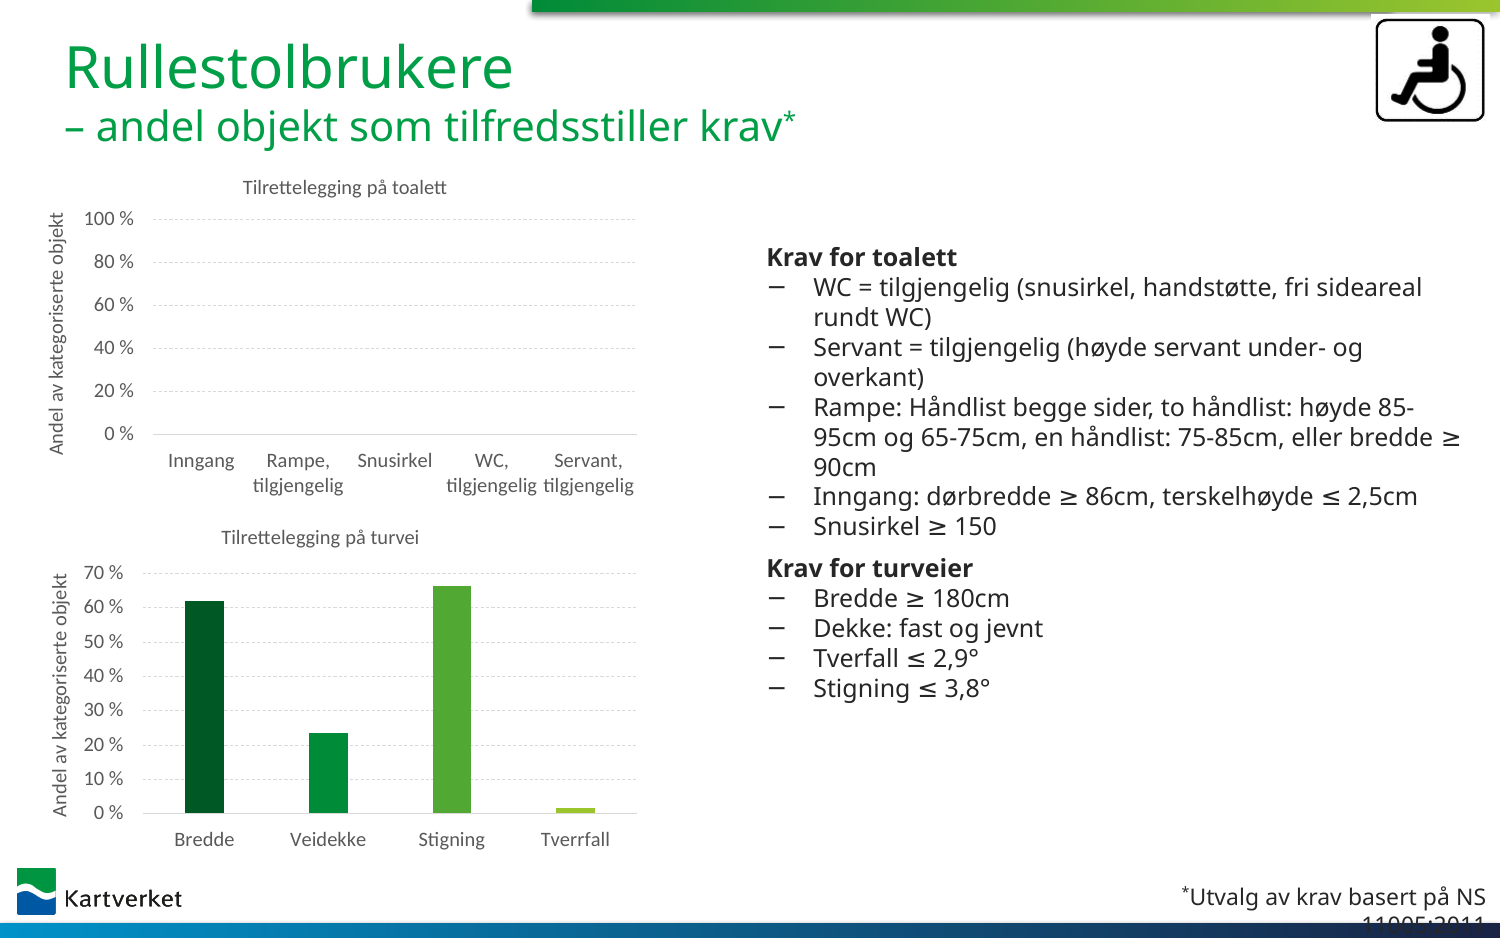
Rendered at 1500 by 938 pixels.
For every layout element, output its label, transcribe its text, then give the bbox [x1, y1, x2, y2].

text_box Krav for turveier Bredde ≥ 180cm Dekke: fast og jevnt Tverfall ≤ 2,9° Stigning ≤ 3,8° [751, 545, 1483, 710]
picture [41, 166, 650, 505]
text_box Krav for toalett WC = tilgjengelig (snusirkel, handstøtte, fri sideareal rundt WC) Servant = tilgjengelig (høyde servant under- og overkant) Rampe: Håndlist begge sider, to håndlist: høyde 85-95cm og 65-75cm, en håndlist: 75-85cm, eller bredde ≥ 90cm Inngang: dørbredde ≥ 86cm, terskelhøyde ≤ 2,5cm Snusirkel ≥ 150 [751, 234, 1483, 545]
picture [1371, 13, 1491, 127]
picture [41, 520, 650, 859]
text_box *Utvalg av krav basert på NS 11005:2011 [1068, 873, 1500, 938]
text_box Rullestolbrukere – andel objekt som tilfredsstiller krav* [49, 14, 1431, 158]
